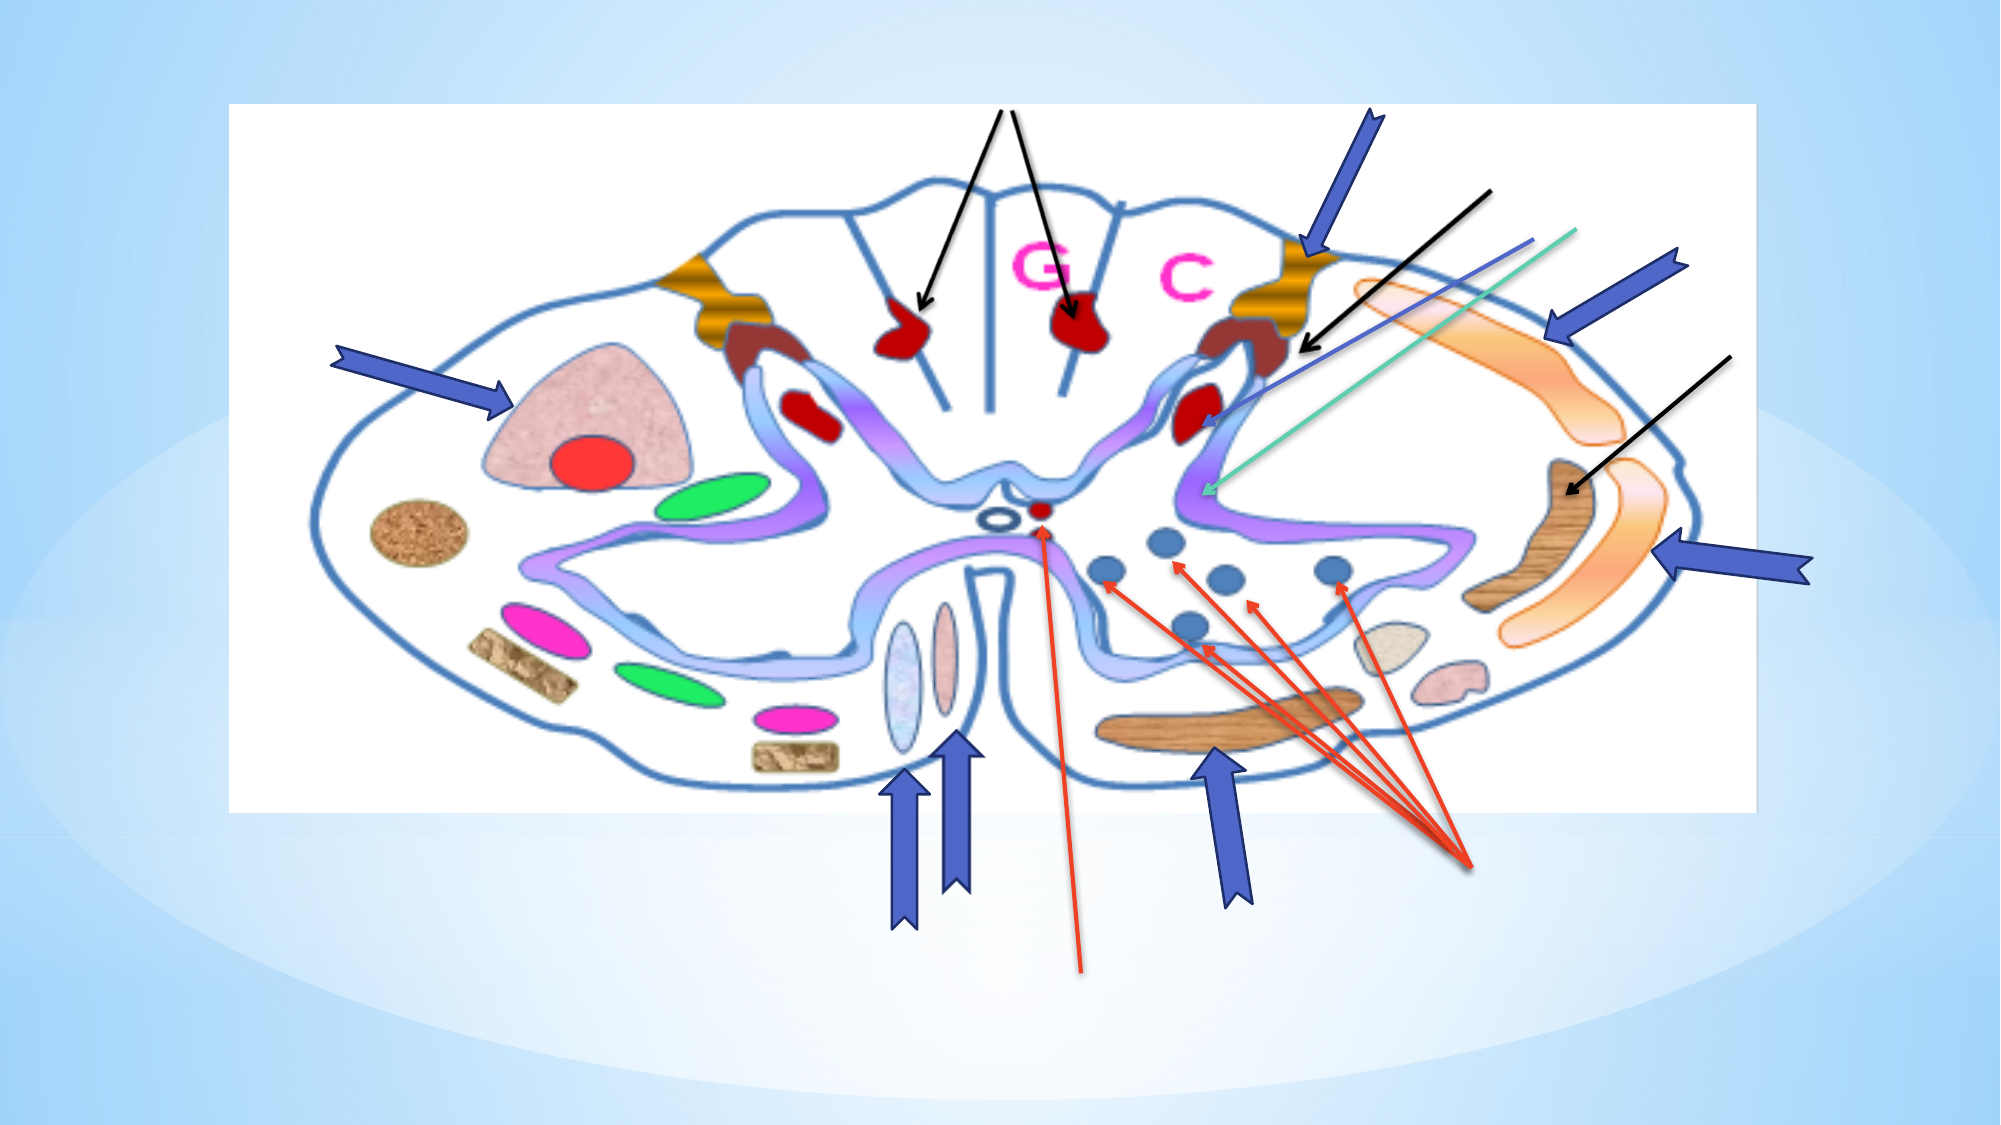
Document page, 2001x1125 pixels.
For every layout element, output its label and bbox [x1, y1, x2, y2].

text_box [1041, 524, 1082, 974]
text_box [1771, 551, 1814, 586]
text_box [1171, 560, 1453, 850]
text_box [1102, 580, 1473, 869]
picture [210, 100, 1764, 896]
text_box [1580, 355, 1732, 496]
text_box [890, 824, 919, 931]
text_box [1201, 228, 1577, 496]
text_box [1218, 875, 1254, 910]
text_box [1201, 238, 1535, 426]
